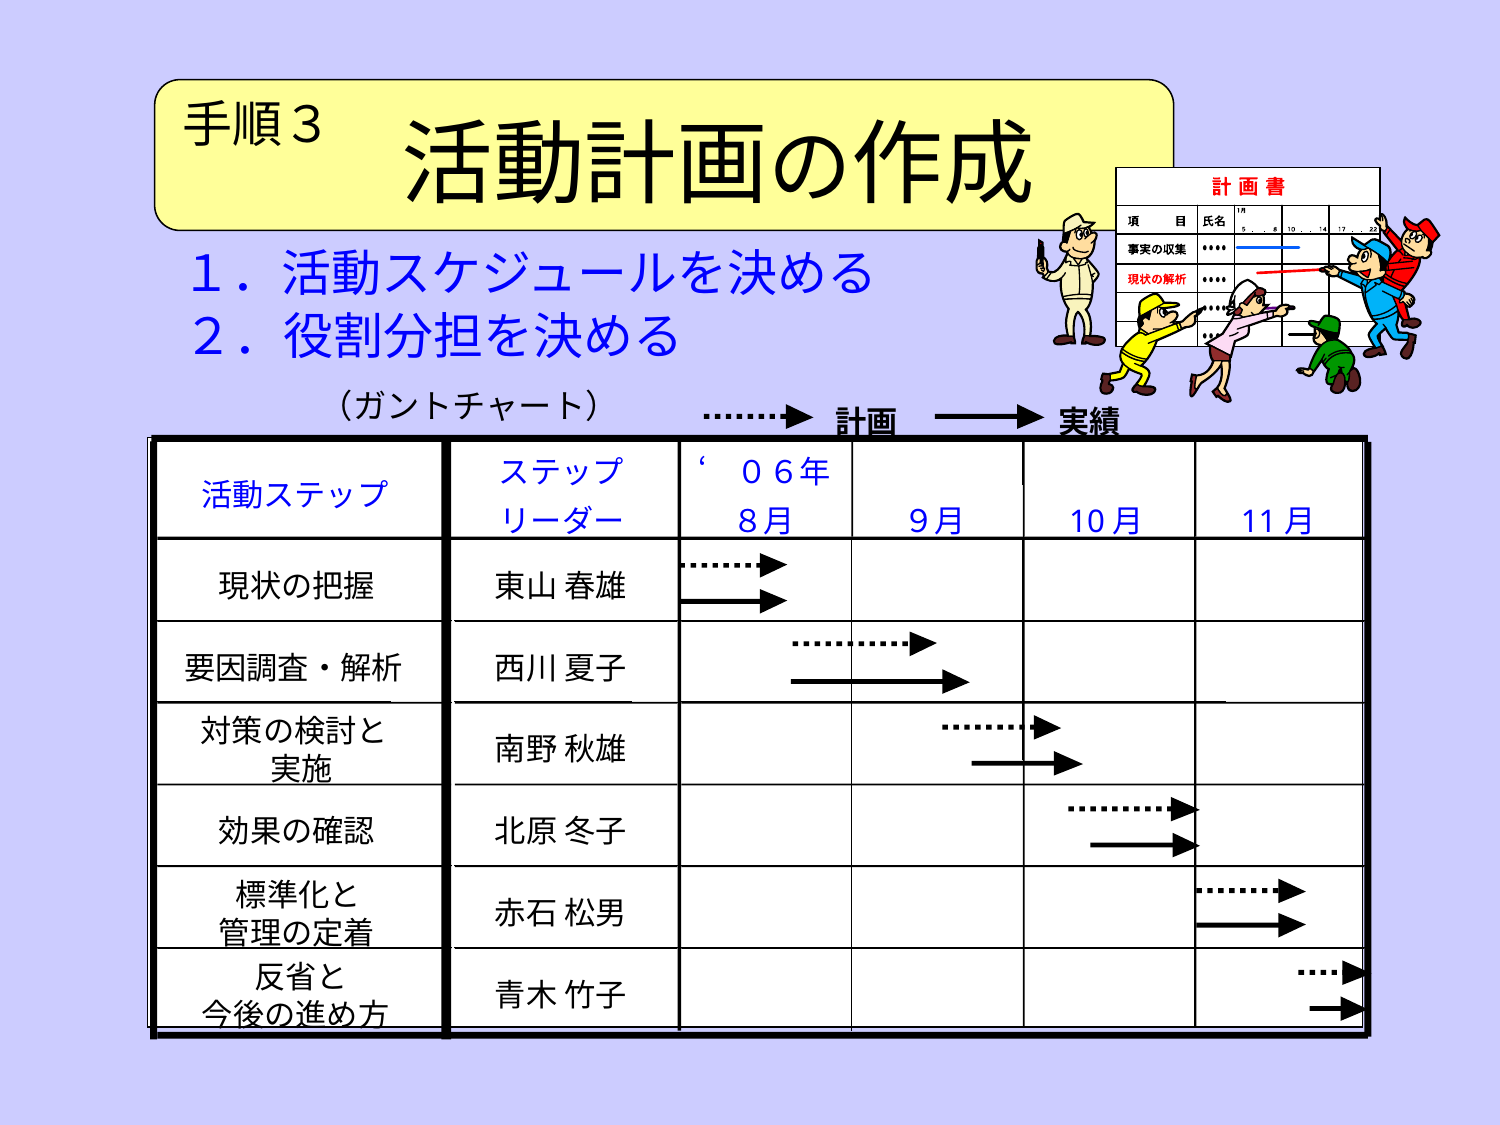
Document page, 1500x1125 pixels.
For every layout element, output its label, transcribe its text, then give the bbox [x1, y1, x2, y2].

text_box １．活動スケジュールを決める [166, 234, 971, 310]
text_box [149, 402, 1372, 1040]
title 活動計画の作成 [220, 85, 1217, 235]
text_box ２．役割分担を決める [168, 297, 821, 373]
text_box （ガントチャート） [304, 378, 679, 400]
picture [1034, 165, 1442, 406]
text_box 手順３ [167, 84, 421, 160]
text_box [154, 79, 1164, 231]
